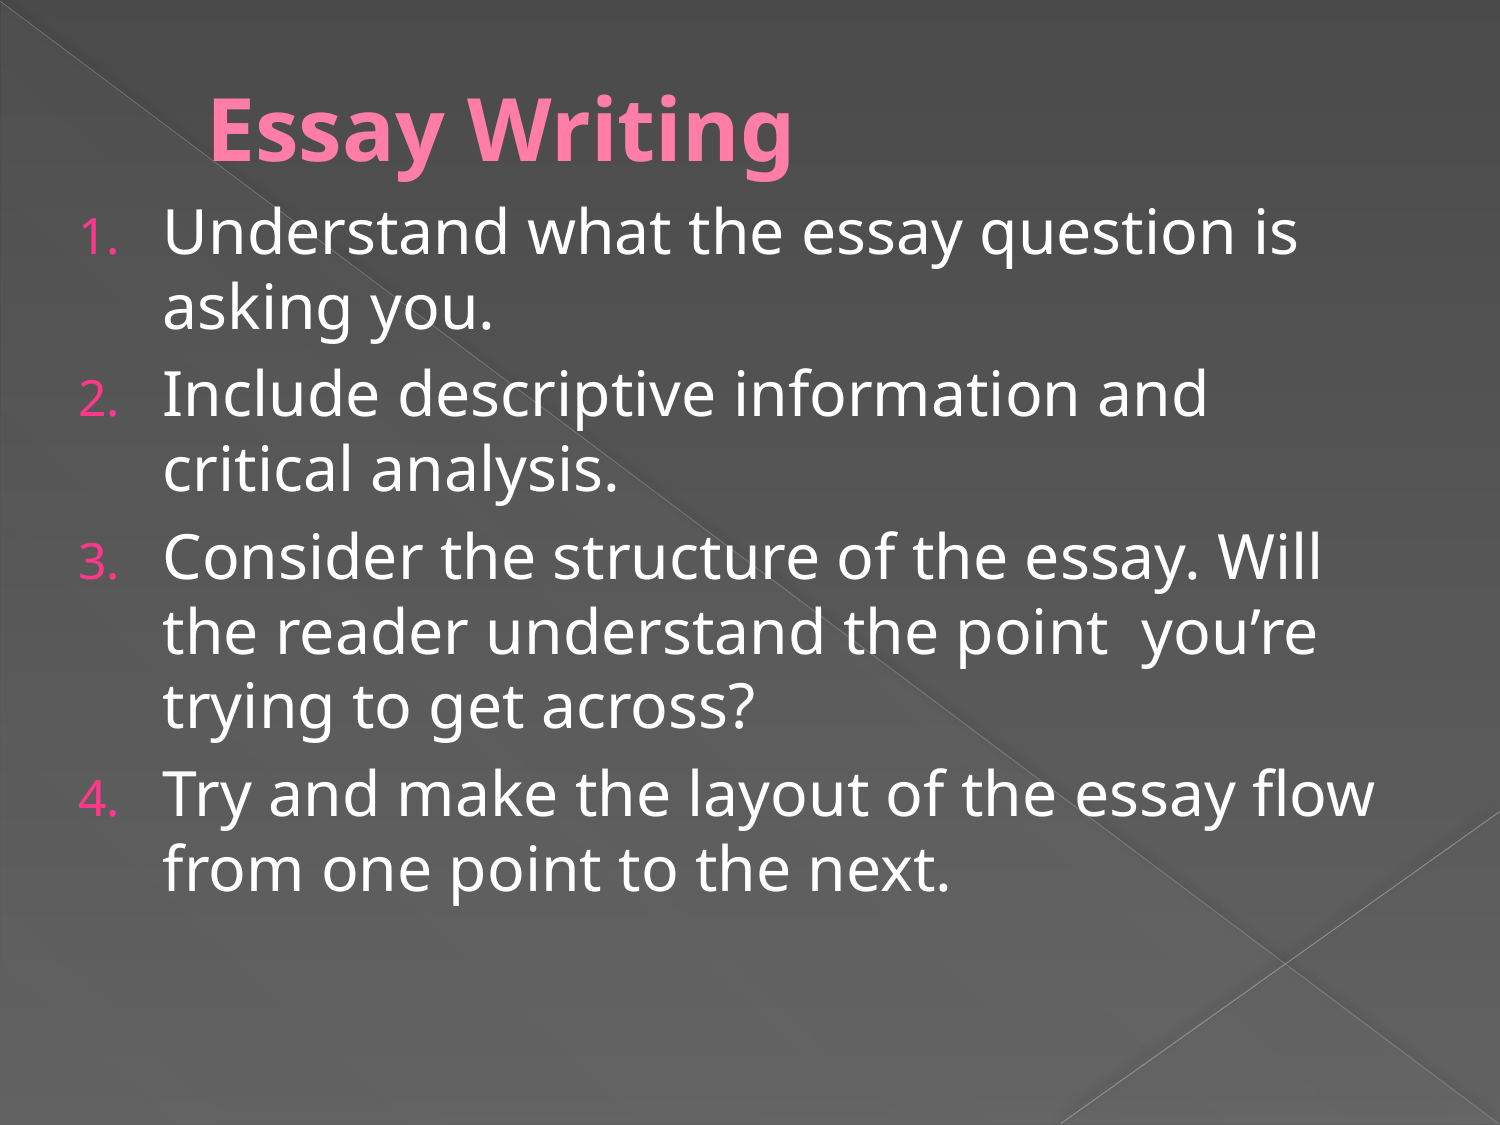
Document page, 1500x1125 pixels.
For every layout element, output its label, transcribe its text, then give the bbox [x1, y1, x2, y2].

title Essay Writing [112, 43, 1425, 184]
list Understand what the essay question is asking you. Include descriptive information and critical analysis. Consider the structure of the essay. Will the reader understand the point you’re trying to get across? Try and make the layout of the essay flow from one point to the next. [53, 184, 1425, 1059]
